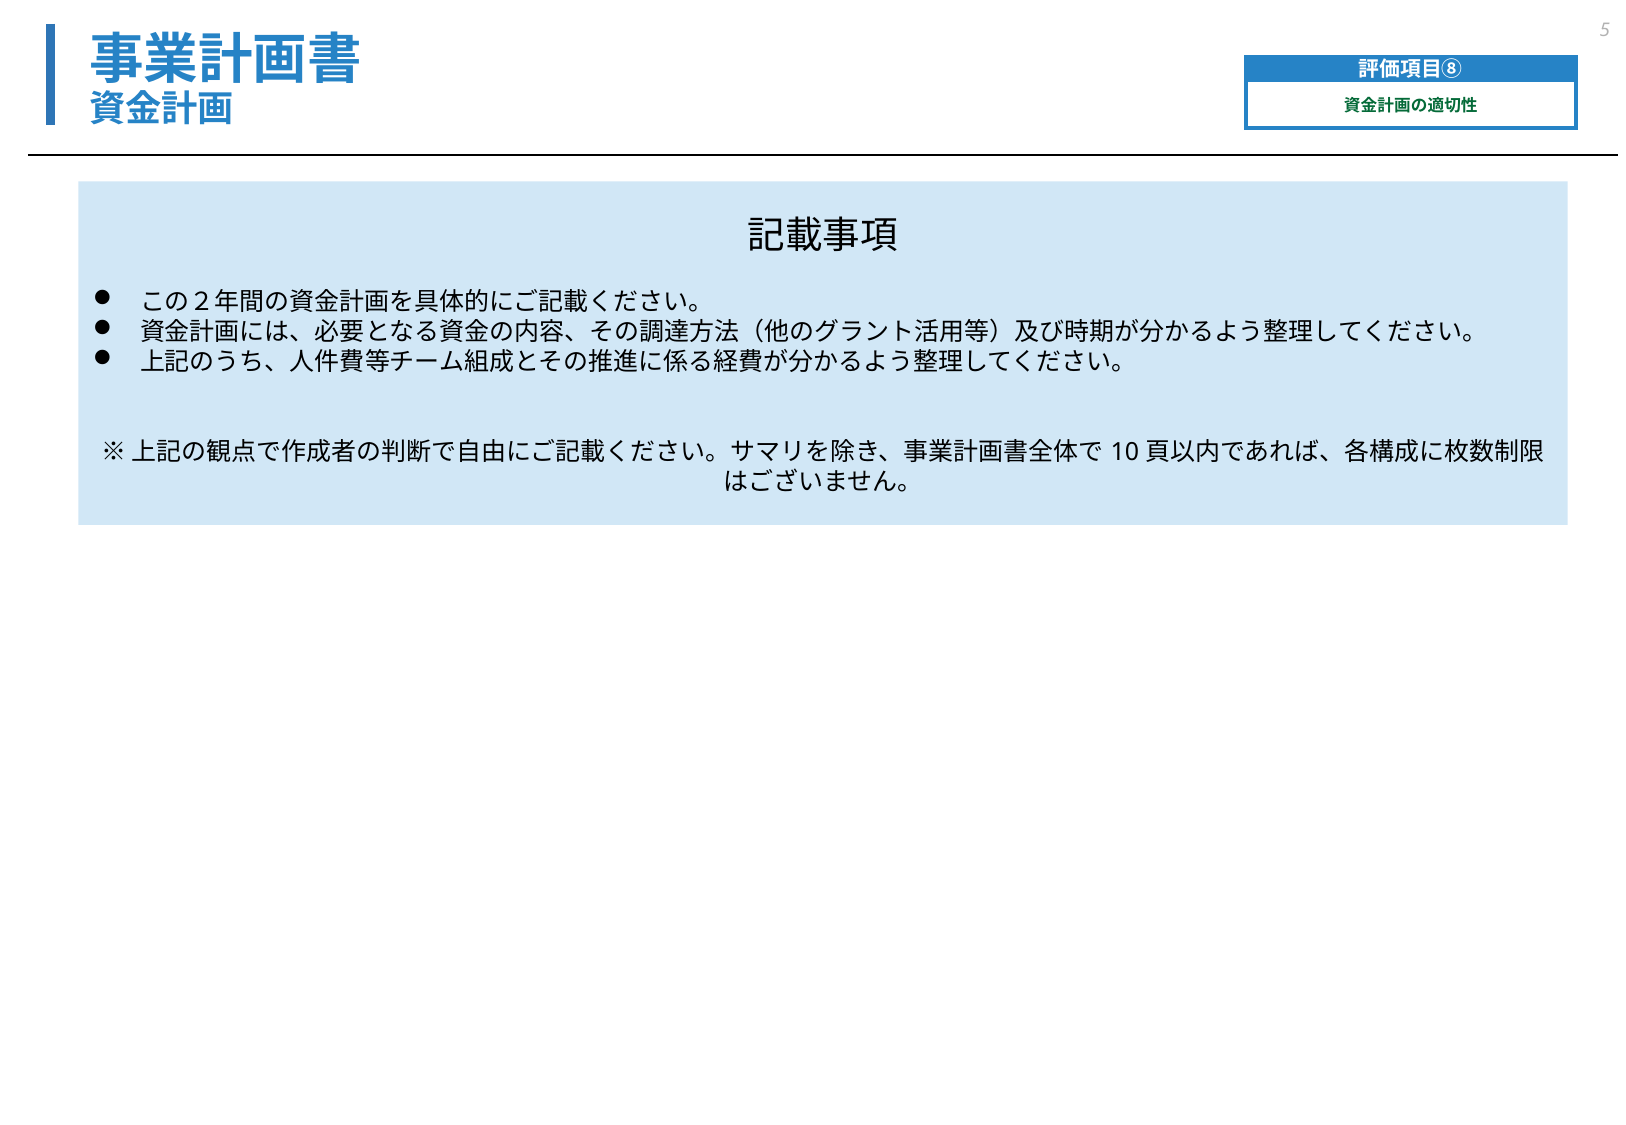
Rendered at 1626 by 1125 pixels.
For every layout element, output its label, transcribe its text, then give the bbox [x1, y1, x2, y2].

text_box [1246, 56, 1576, 128]
slide_number 5 [1477, 0, 1625, 60]
title 事業計画書 資金計画 [74, 23, 1246, 138]
text_box 記載事項 この２年間の資金計画を具体的にご記載ください。 資金計画には、必要となる資金の内容、その調達方法（他のグラント活用等）及び時期が分かるよう整理してください。 上記のうち、人件費等チーム組成とその推進に係る経費が分かるよう整理してください。 ※上記の観点で作成者の判断で自由にご記載ください。サマリを除き、事業計画書全体で10頁以内であれば、各構成に枚数制限はございません。 [77, 180, 1569, 526]
